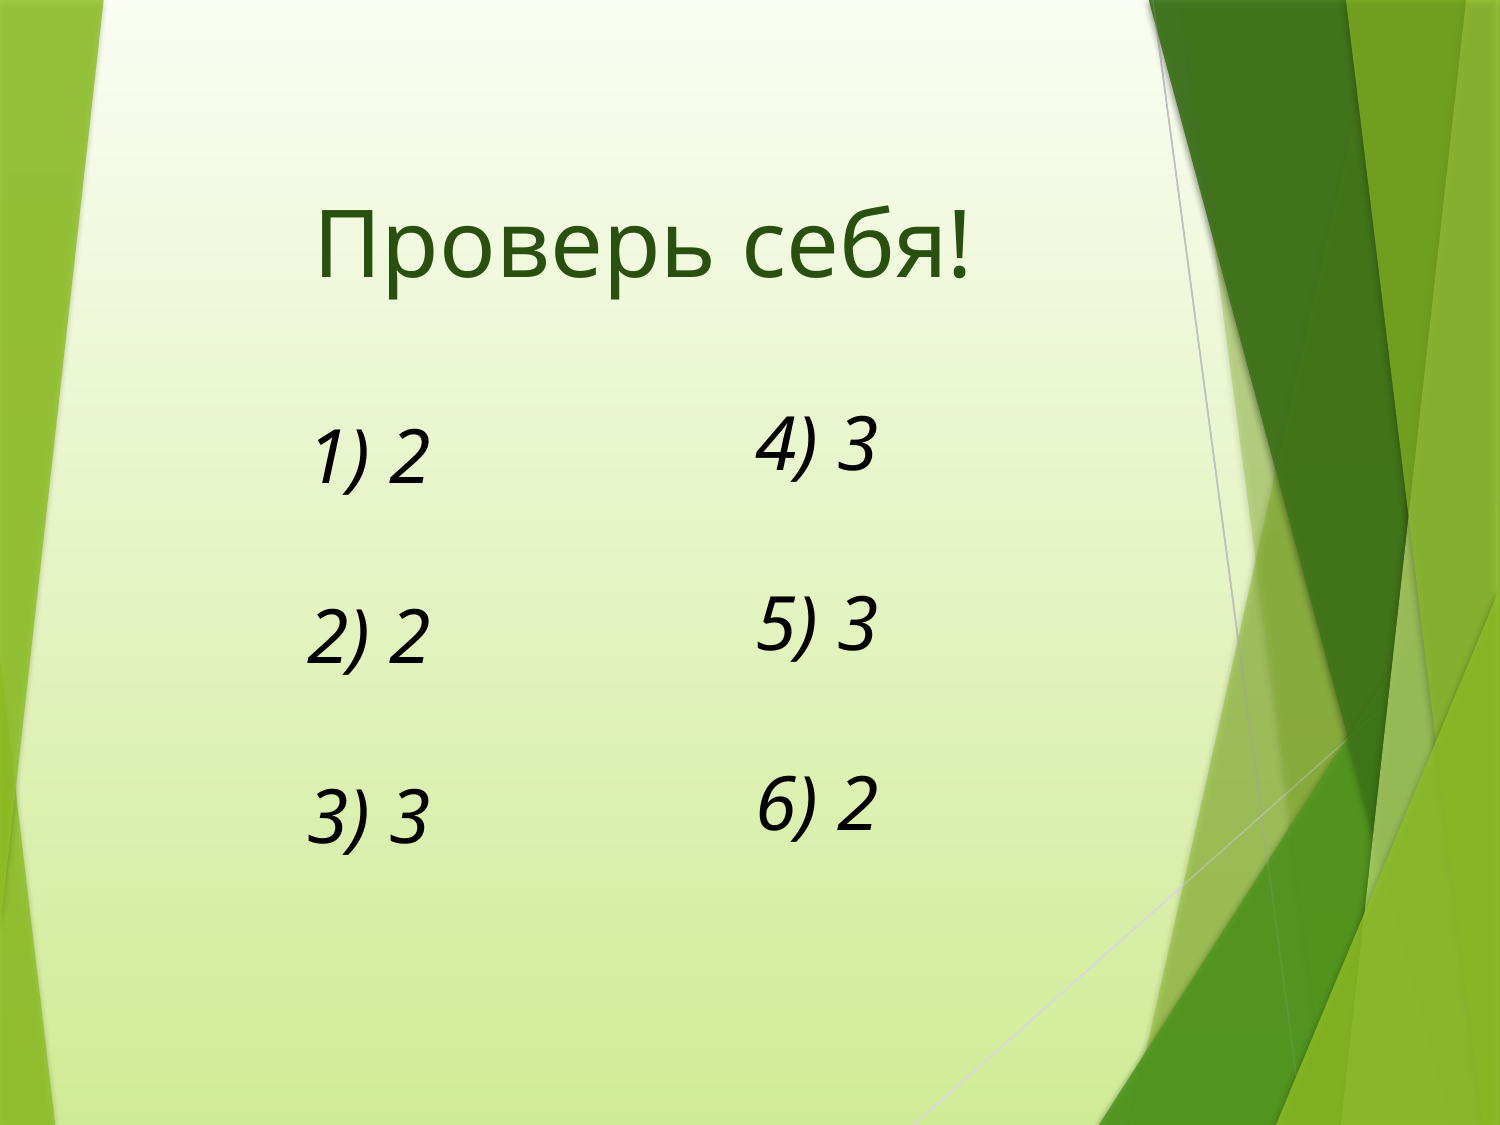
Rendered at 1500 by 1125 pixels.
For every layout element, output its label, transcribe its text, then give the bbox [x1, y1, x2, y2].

text_box 1) 2 2) 2 3) 3 [292, 311, 552, 972]
subtitle Проверь себя! [32, 176, 989, 312]
text_box 4) 3 5) 3 6) 2 [740, 298, 1071, 988]
